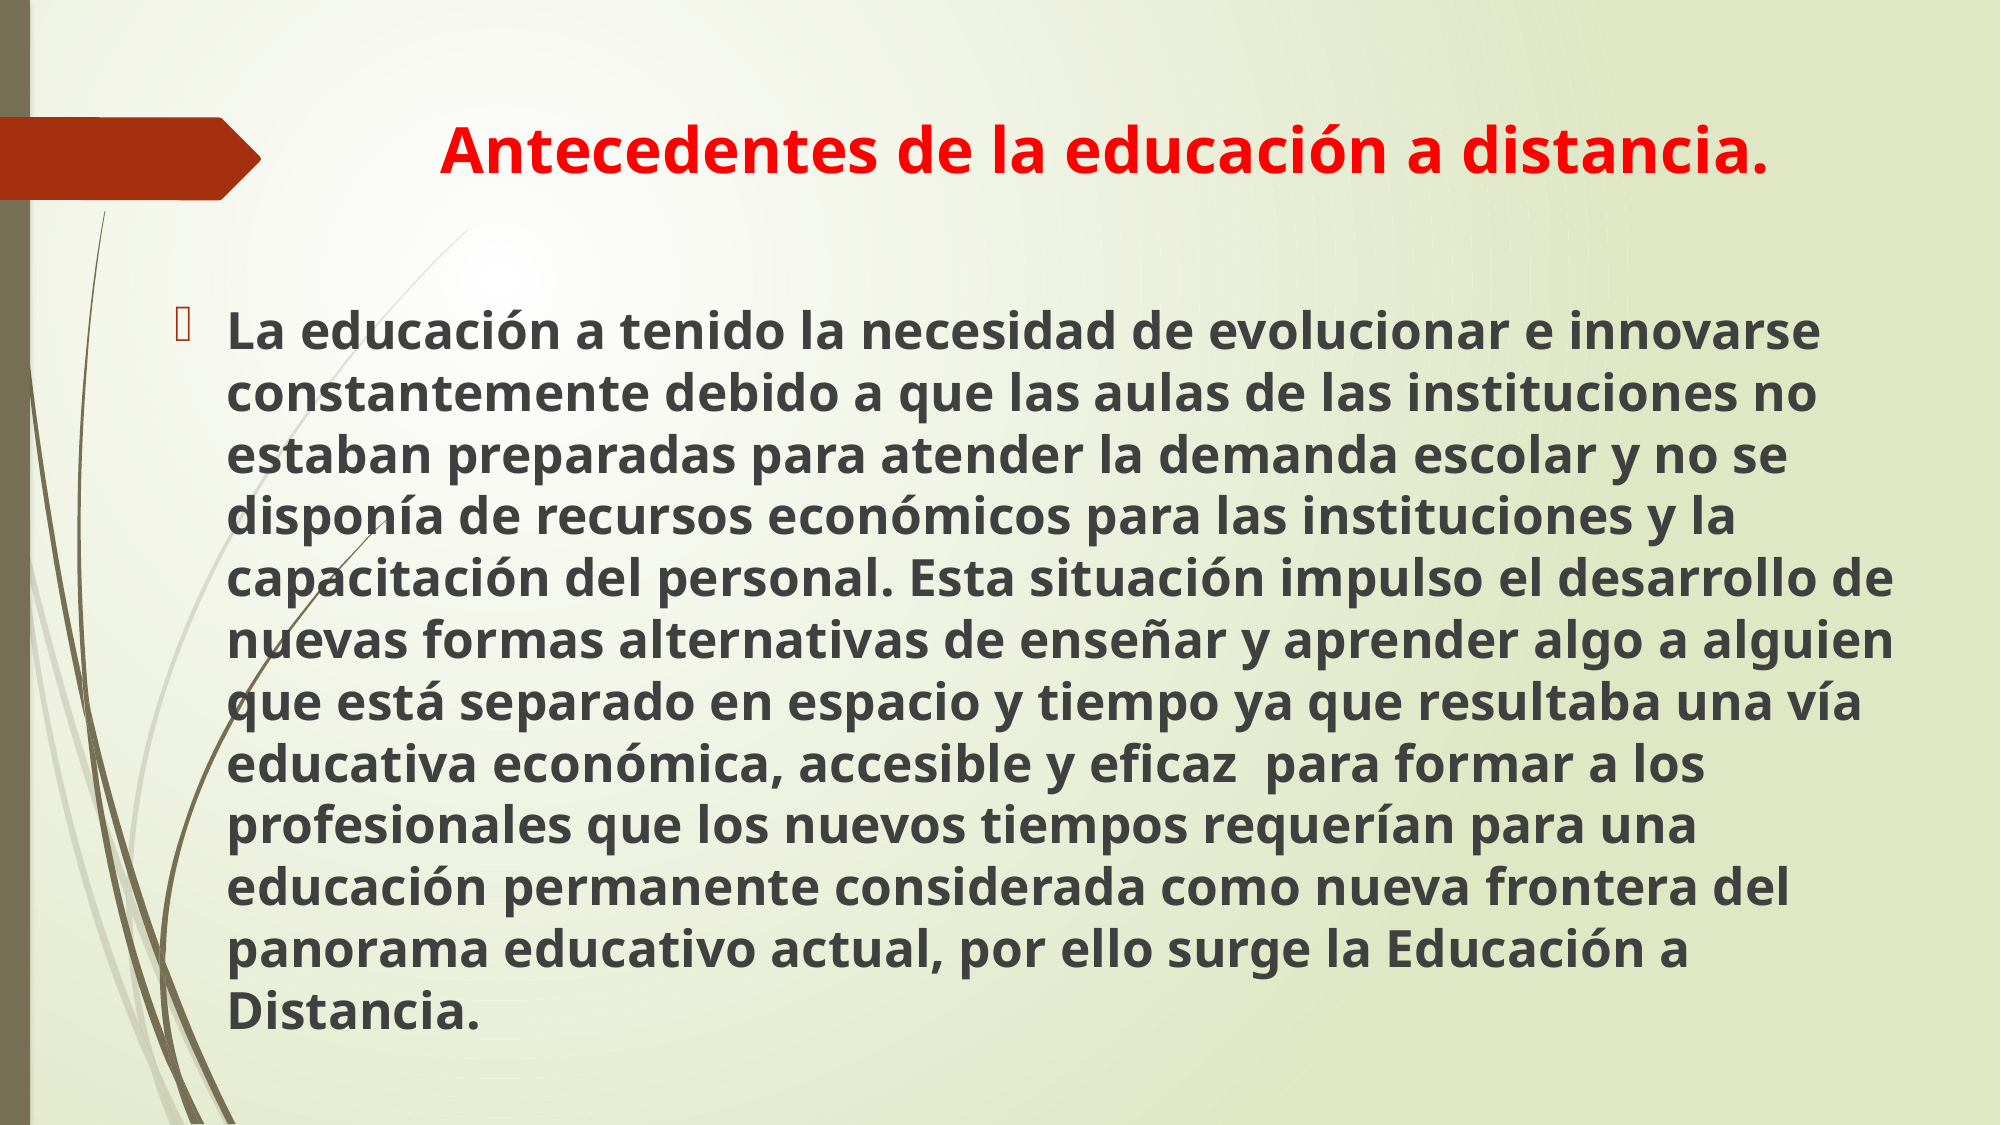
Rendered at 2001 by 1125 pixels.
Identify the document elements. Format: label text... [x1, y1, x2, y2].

list La educación a tenido la necesidad de evolucionar e innovarse constantemente debido a que las aulas de las instituciones no estaban preparadas para atender la demanda escolar y no se disponía de recursos económicos para las instituciones y la capacitación del personal. Esta situación impulso el desarrollo de nuevas formas alternativas de enseñar y aprender algo a alguien que está separado en espacio y tiempo ya que resultaba una vía educativa económica, accesible y eficaz para formar a los profesionales que los nuevos tiempos requerían para una educación permanente considerada como nueva frontera del panorama educativo actual, por ello surge la Educación a Distancia. [159, 290, 1944, 1054]
title Antecedentes de la educación a distancia. [425, 102, 1888, 290]
